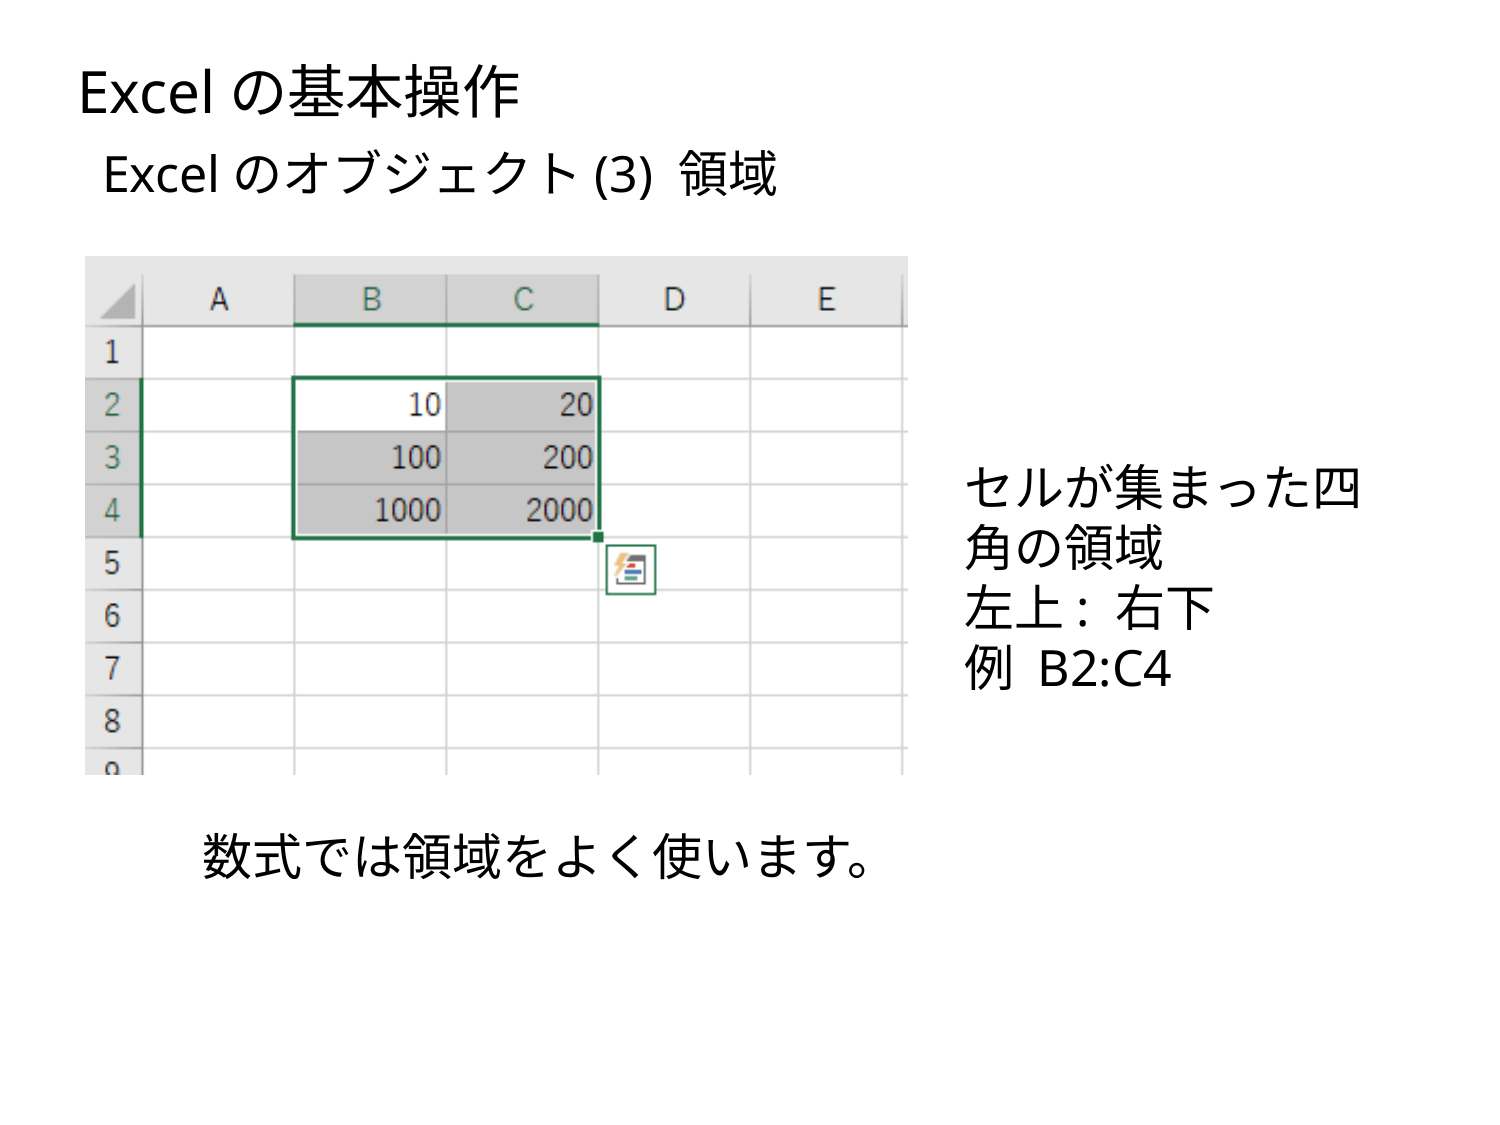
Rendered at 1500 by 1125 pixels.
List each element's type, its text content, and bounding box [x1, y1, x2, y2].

text_box セルが集まった四角の領域 左上: 右下 例 B2:C4 [949, 449, 1388, 765]
text_box 数式では領域をよく使います。 [187, 817, 1275, 893]
text_box Excelのオブジェクト(3) 領域 [87, 135, 1138, 211]
text_box Excelの基本操作 [62, 47, 1366, 133]
picture [85, 256, 908, 775]
